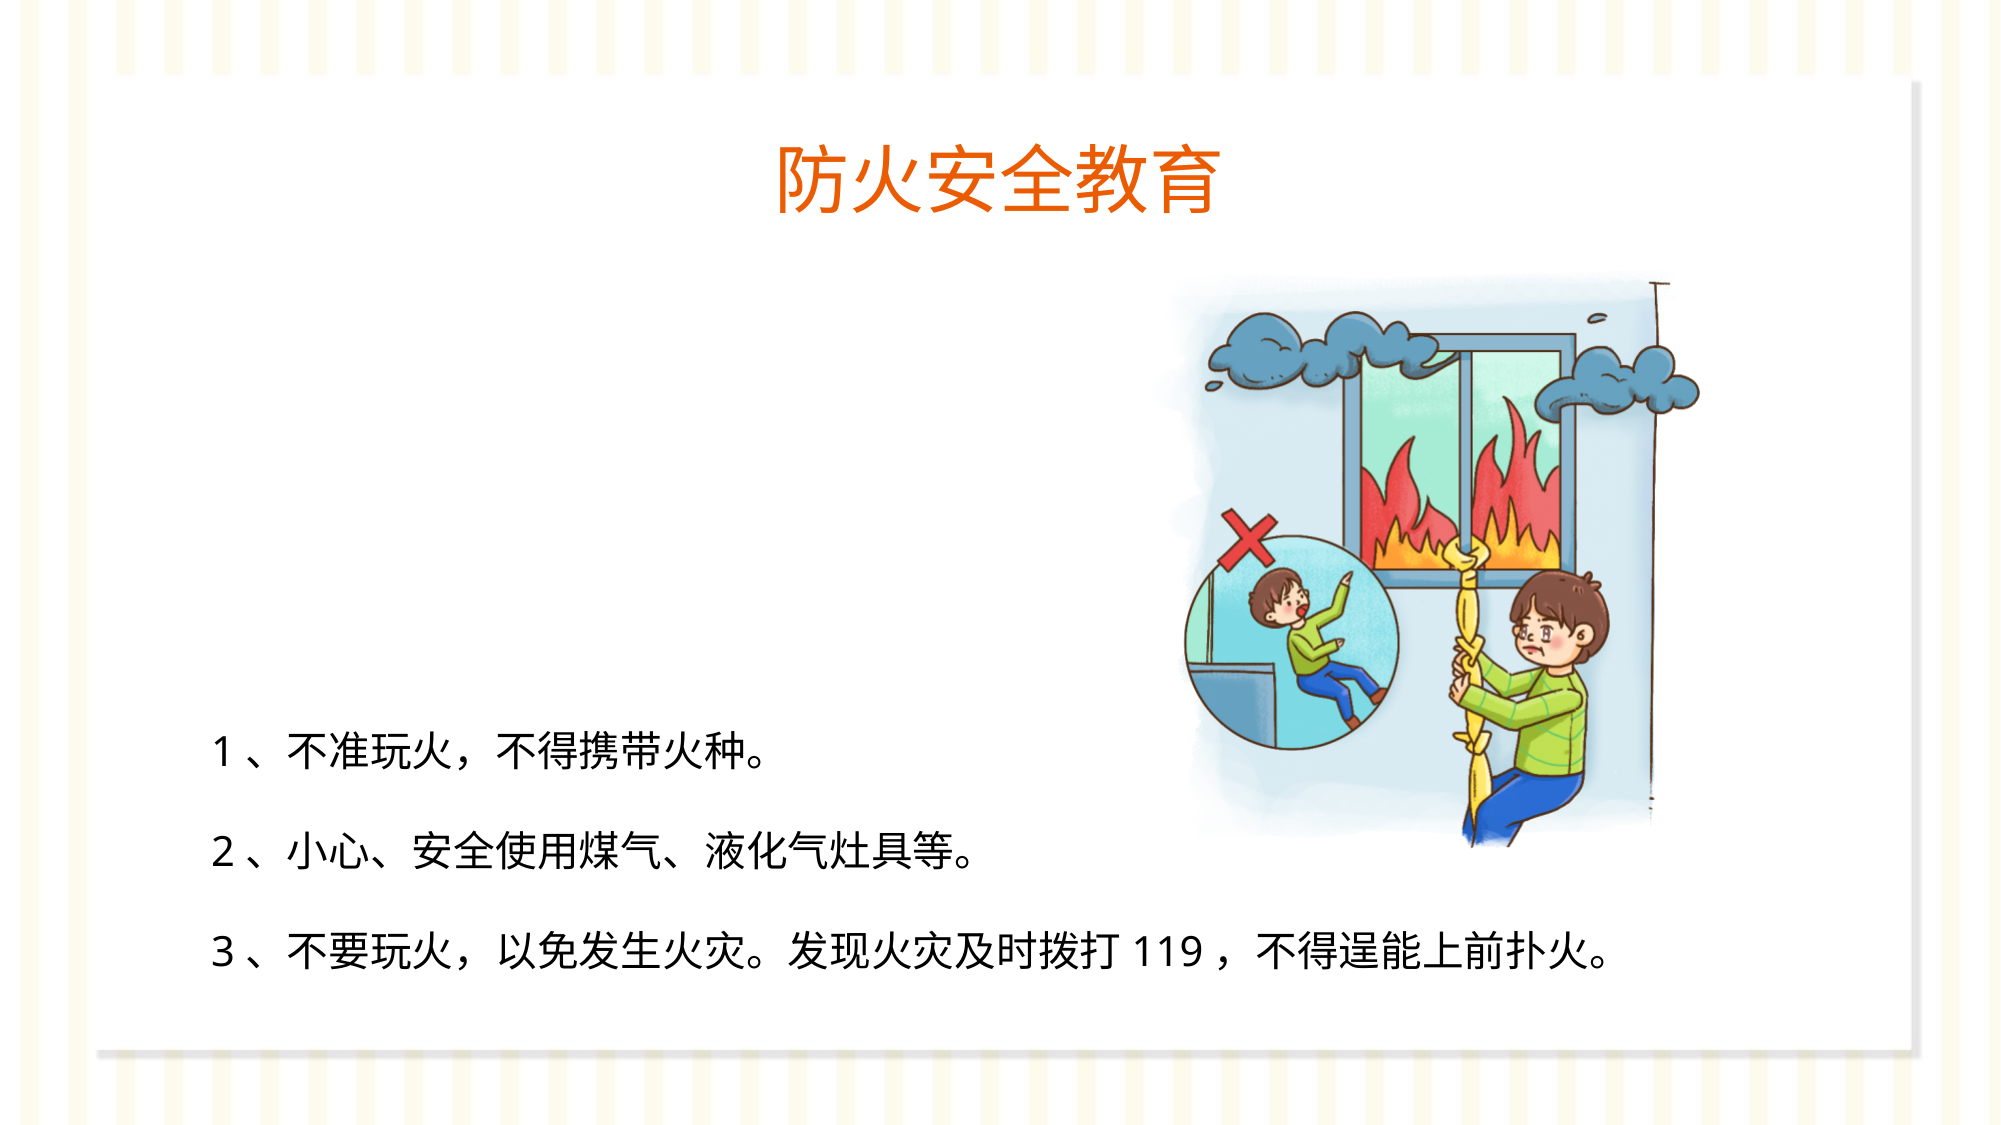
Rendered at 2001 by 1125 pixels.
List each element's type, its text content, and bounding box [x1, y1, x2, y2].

picture [0, 0, 2001, 1125]
text_box 1、不准玩火，不得携带火种。 2、小心、安全使用煤气、液化气灶具等。 3、不要玩火，以免发生火灾。发现火灾及时拨打119，不得逞能上前扑火。 [196, 667, 1643, 982]
text_box 防火安全教育 [357, 125, 1643, 230]
